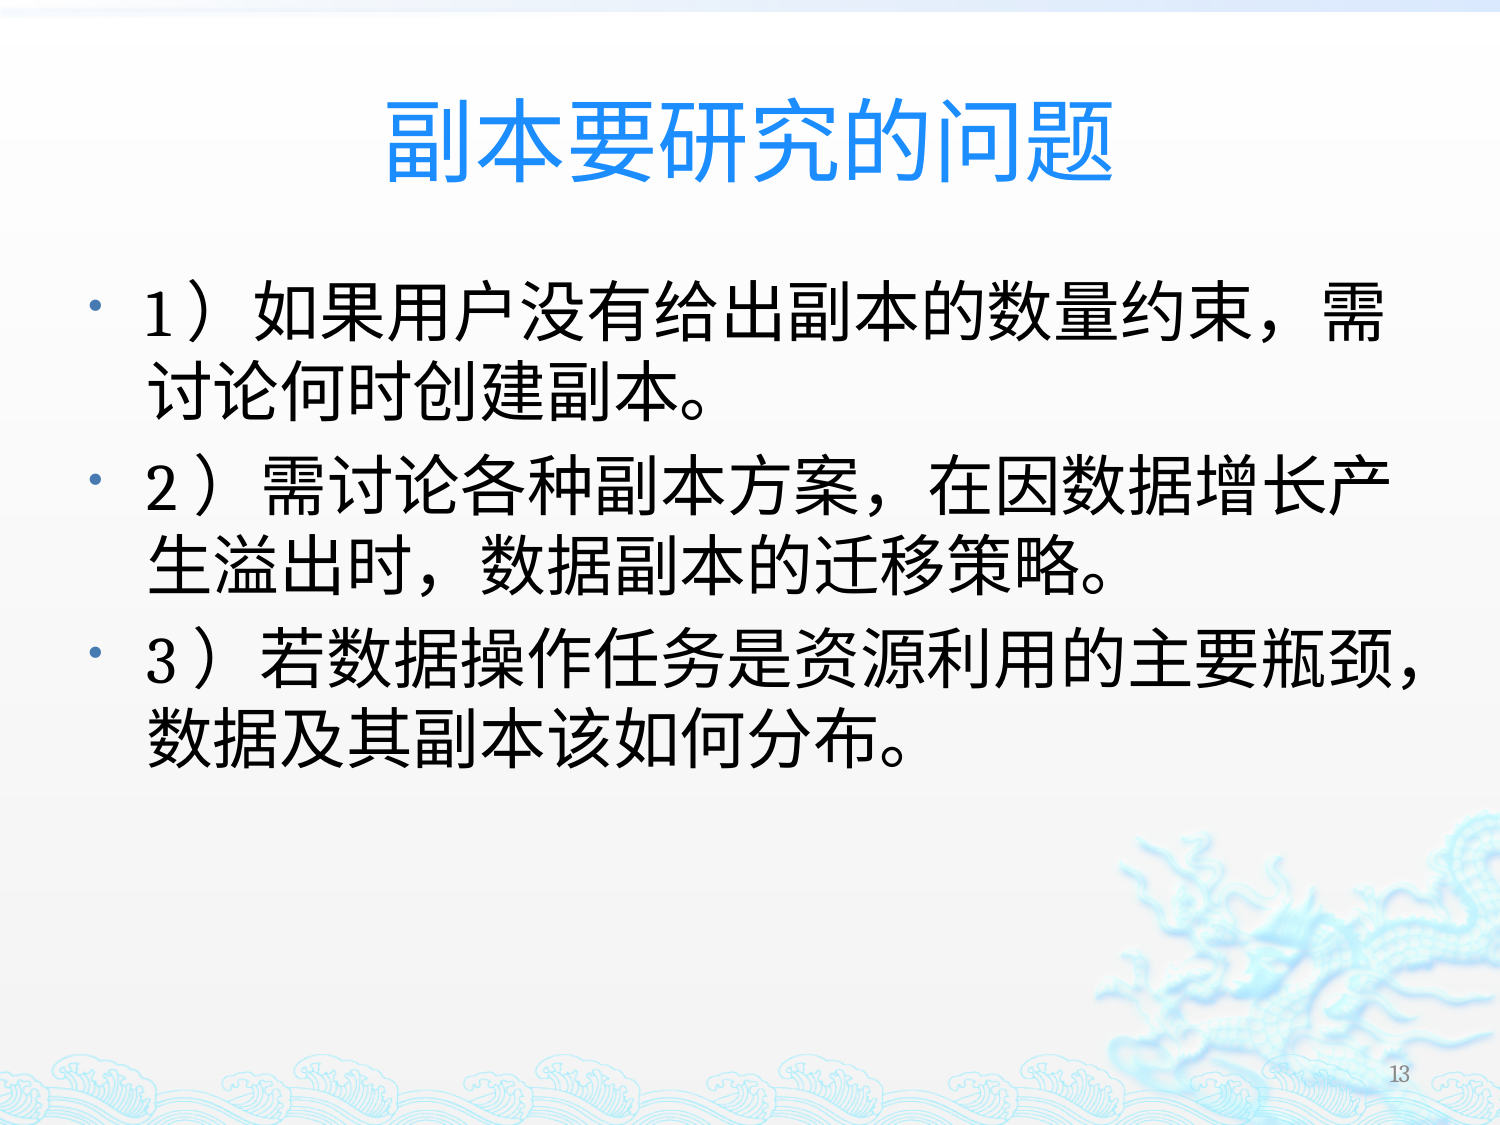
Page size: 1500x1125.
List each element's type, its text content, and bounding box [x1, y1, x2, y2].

slide_number 13 [1074, 1042, 1425, 1103]
title 副本要研究的问题 [75, 45, 1425, 233]
list 1）如果用户没有给出副本的数量约束，需讨论何时创建副本。 2）需讨论各种副本方案，在因数据增长产生溢出时，数据副本的迁移策略。 3）若数据操作任务是资源利用的主要瓶颈，数据及其副本该如何分布。 [75, 262, 1425, 1005]
